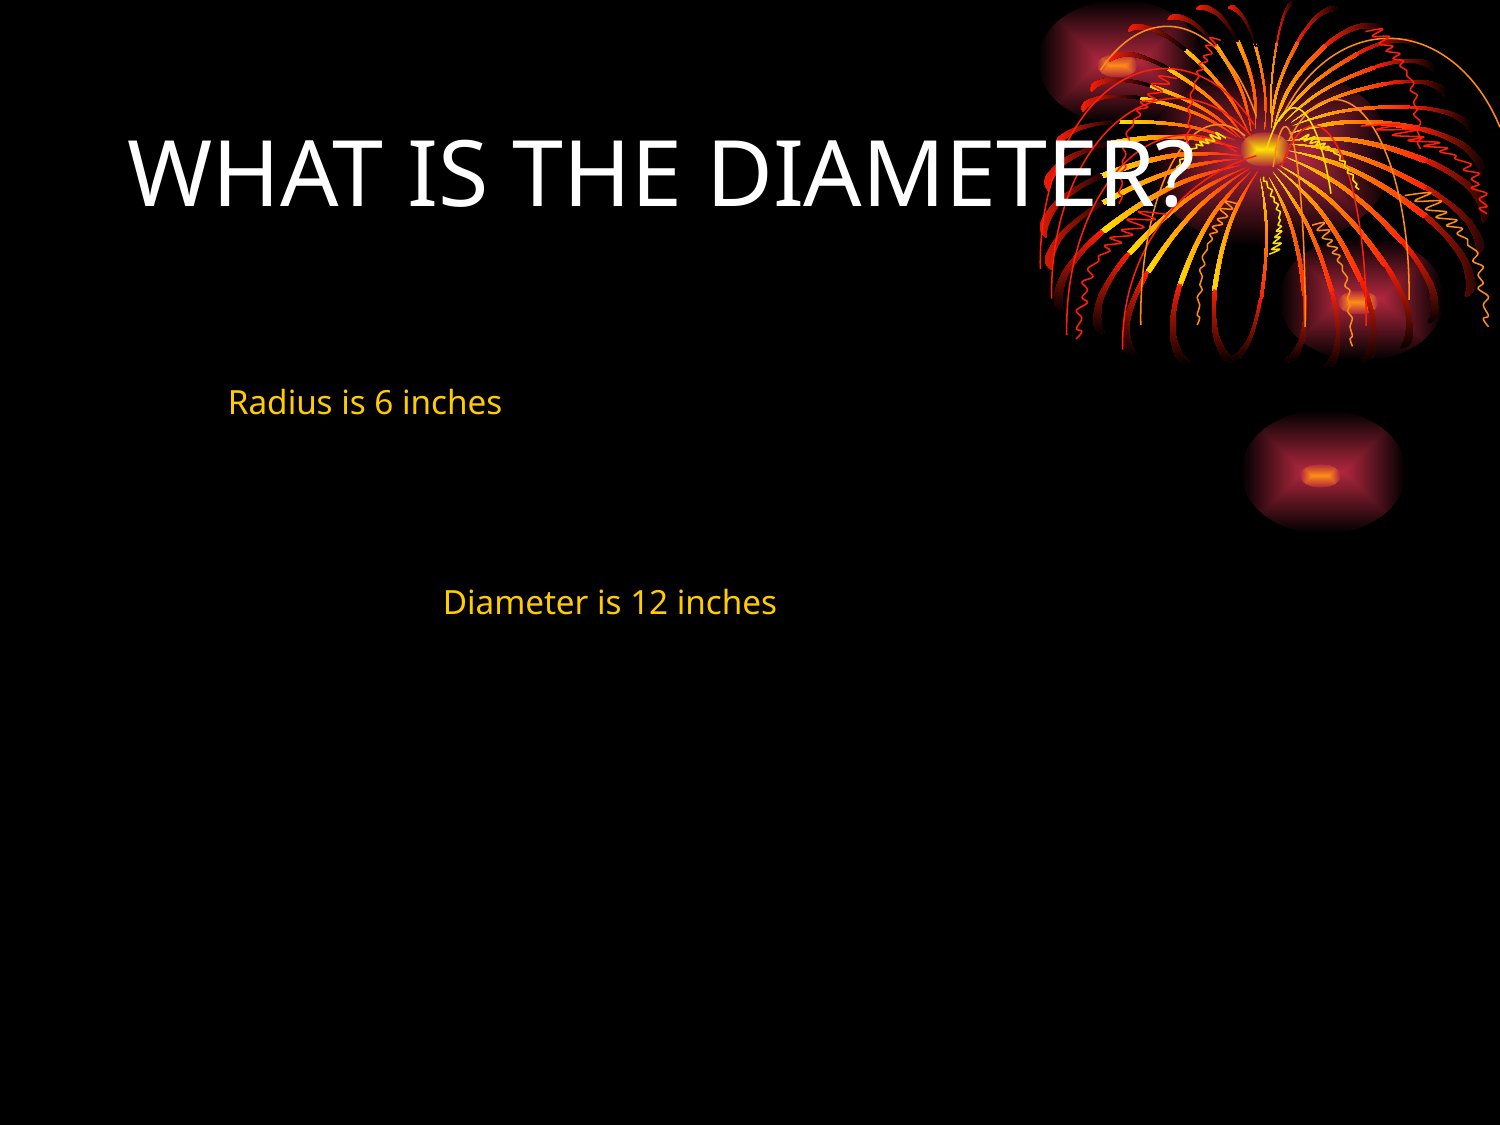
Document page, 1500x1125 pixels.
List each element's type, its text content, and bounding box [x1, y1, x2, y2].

title WHAT IS THE DIAMETER? [112, 49, 1388, 290]
text_box Diameter is 12 inches [428, 573, 793, 629]
text_box Radius is 6 inches [213, 373, 518, 429]
